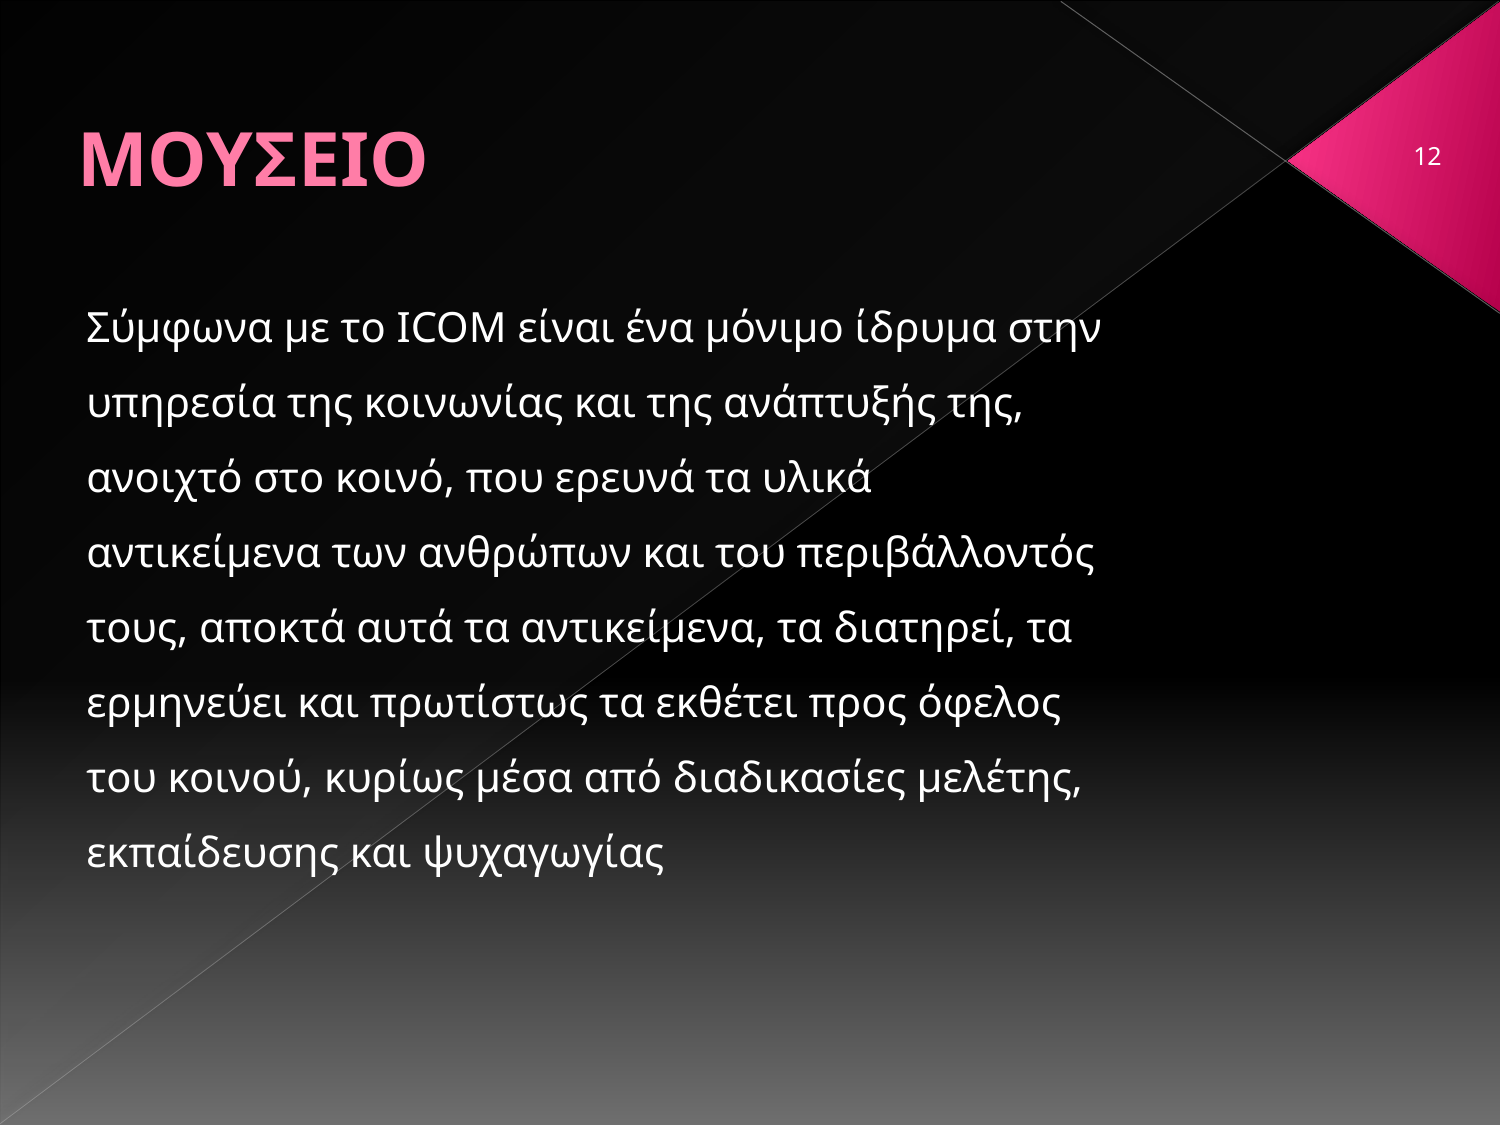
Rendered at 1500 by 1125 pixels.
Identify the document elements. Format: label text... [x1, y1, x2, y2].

slide_number 12 [1386, 132, 1469, 183]
list Σύμφωνα με το ICOM είναι ένα μόνιμο ίδρυμα στην υπηρεσία της κοινωνίας και της ανάπτυξής της, ανοιχτό στο κοινό, που ερευνά τα υλικά αντικείμενα των ανθρώπων και του περιβάλλοντός τους, αποκτά αυτά τα αντικείμενα, τα διατηρεί, τα ερμηνεύει και πρωτίστως τα εκθέτει προς όφελος του κοινού, κυρίως μέσα από διαδικασίες μελέτης, εκπαίδευσης και ψυχαγωγίας [62, 267, 1125, 938]
title ΜΟΥΣΕΙΟ [62, 44, 1250, 268]
